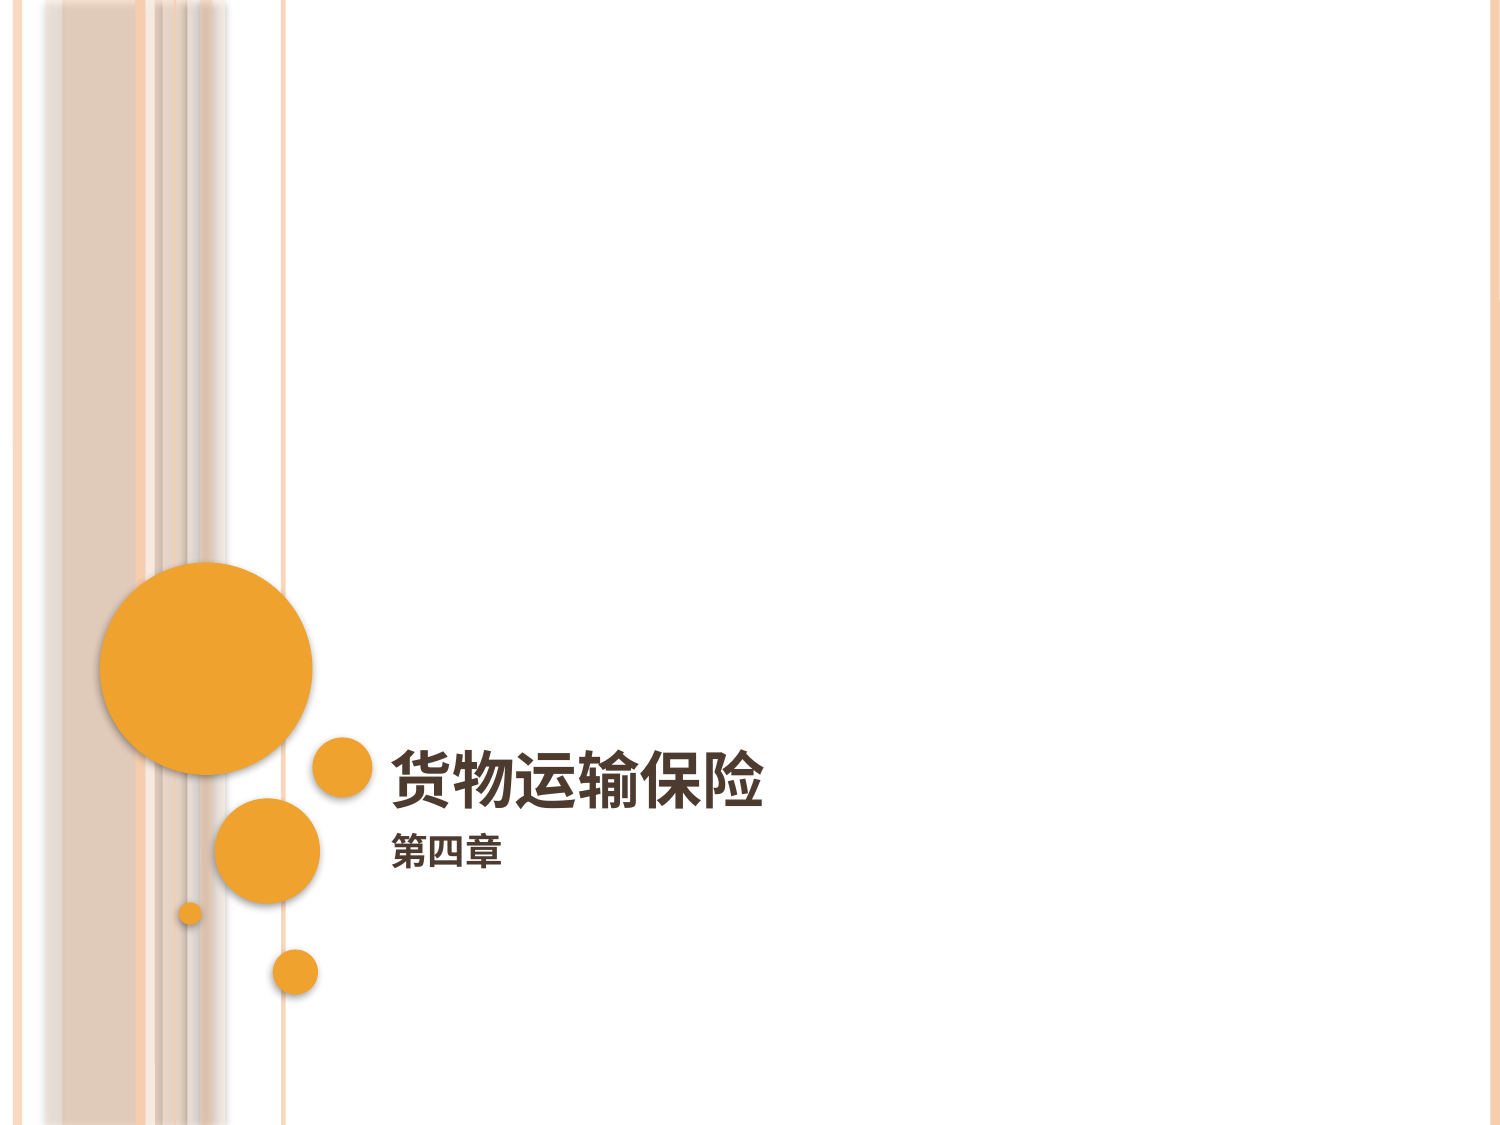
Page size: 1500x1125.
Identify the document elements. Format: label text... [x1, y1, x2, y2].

title 货物运输保险 [375, 512, 1388, 820]
subtitle 第四章 [374, 820, 1388, 1047]
